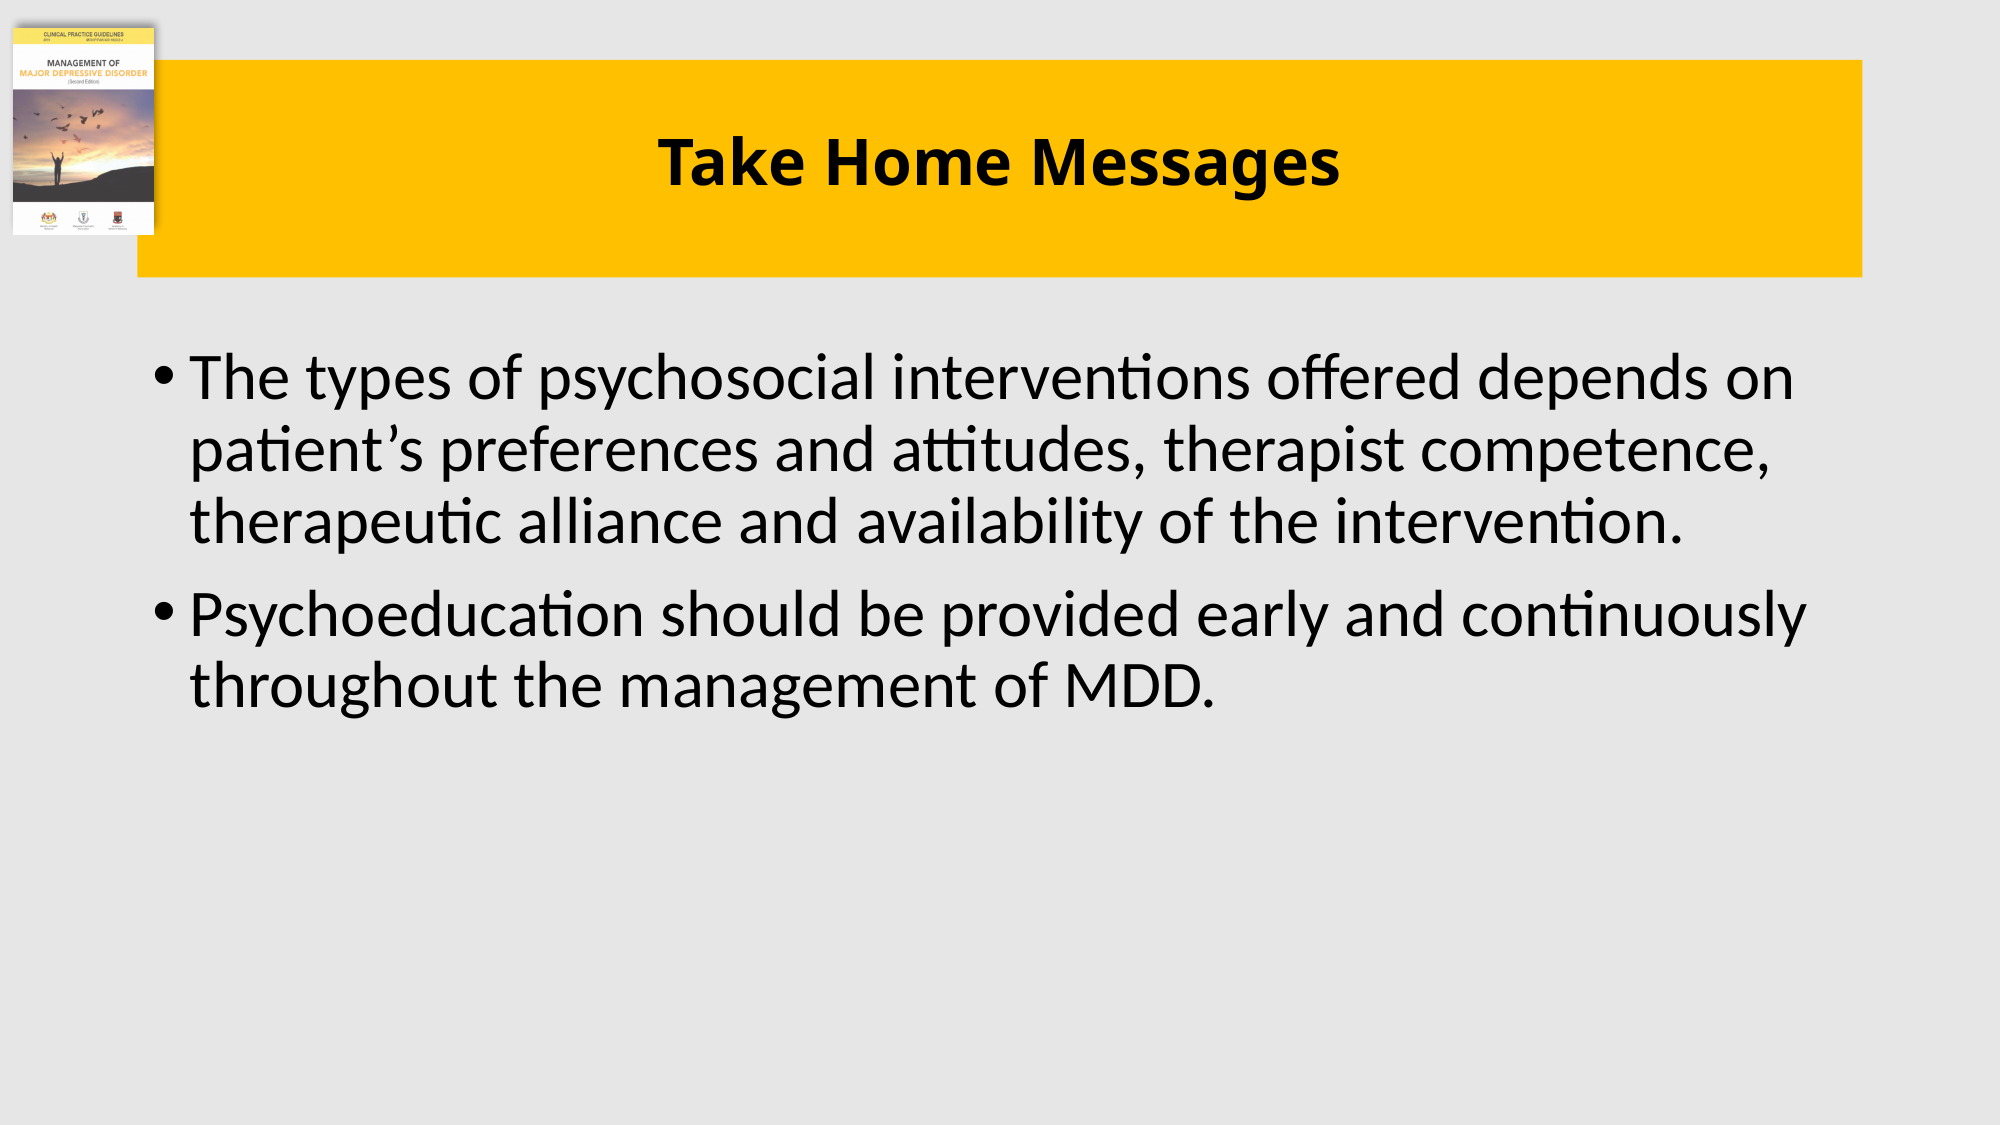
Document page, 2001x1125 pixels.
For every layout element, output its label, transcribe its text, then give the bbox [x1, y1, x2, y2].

list The types of psychosocial interventions offered depends on patient’s preferences and attitudes, therapist competence, therapeutic alliance and availability of the intervention. Psychoeducation should be provided early and continuously throughout the management of MDD. [137, 334, 1878, 1077]
picture [13, 28, 154, 235]
title Take Home Messages [137, 59, 1863, 278]
